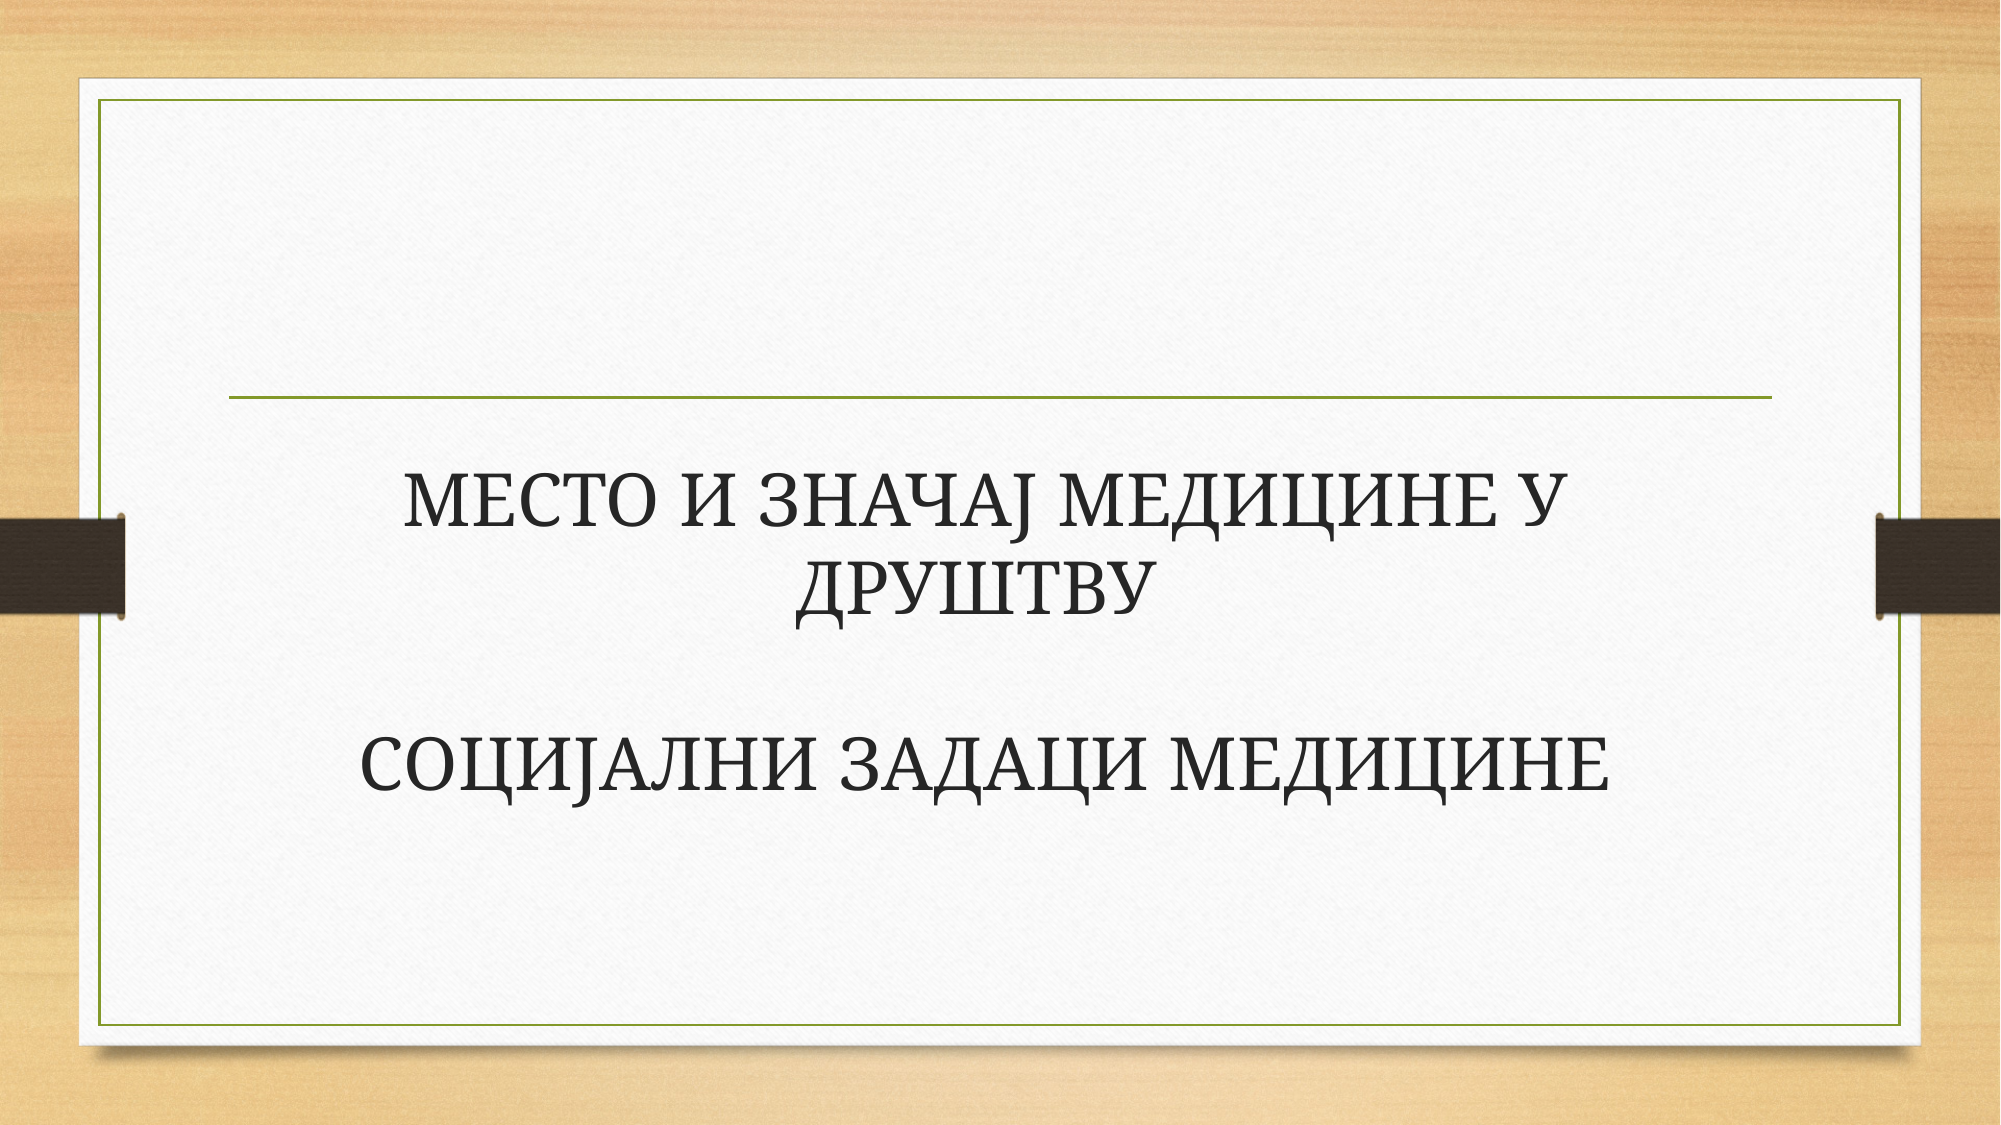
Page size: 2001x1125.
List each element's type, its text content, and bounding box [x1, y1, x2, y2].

title МЕСТО И ЗНАЧАЈ МЕДИЦИНЕ У ДРУШТВУ СОЦИЈАЛНИ ЗАДАЦИ МЕДИЦИНЕ [198, 444, 1774, 814]
picture [0, 0, 2001, 1125]
